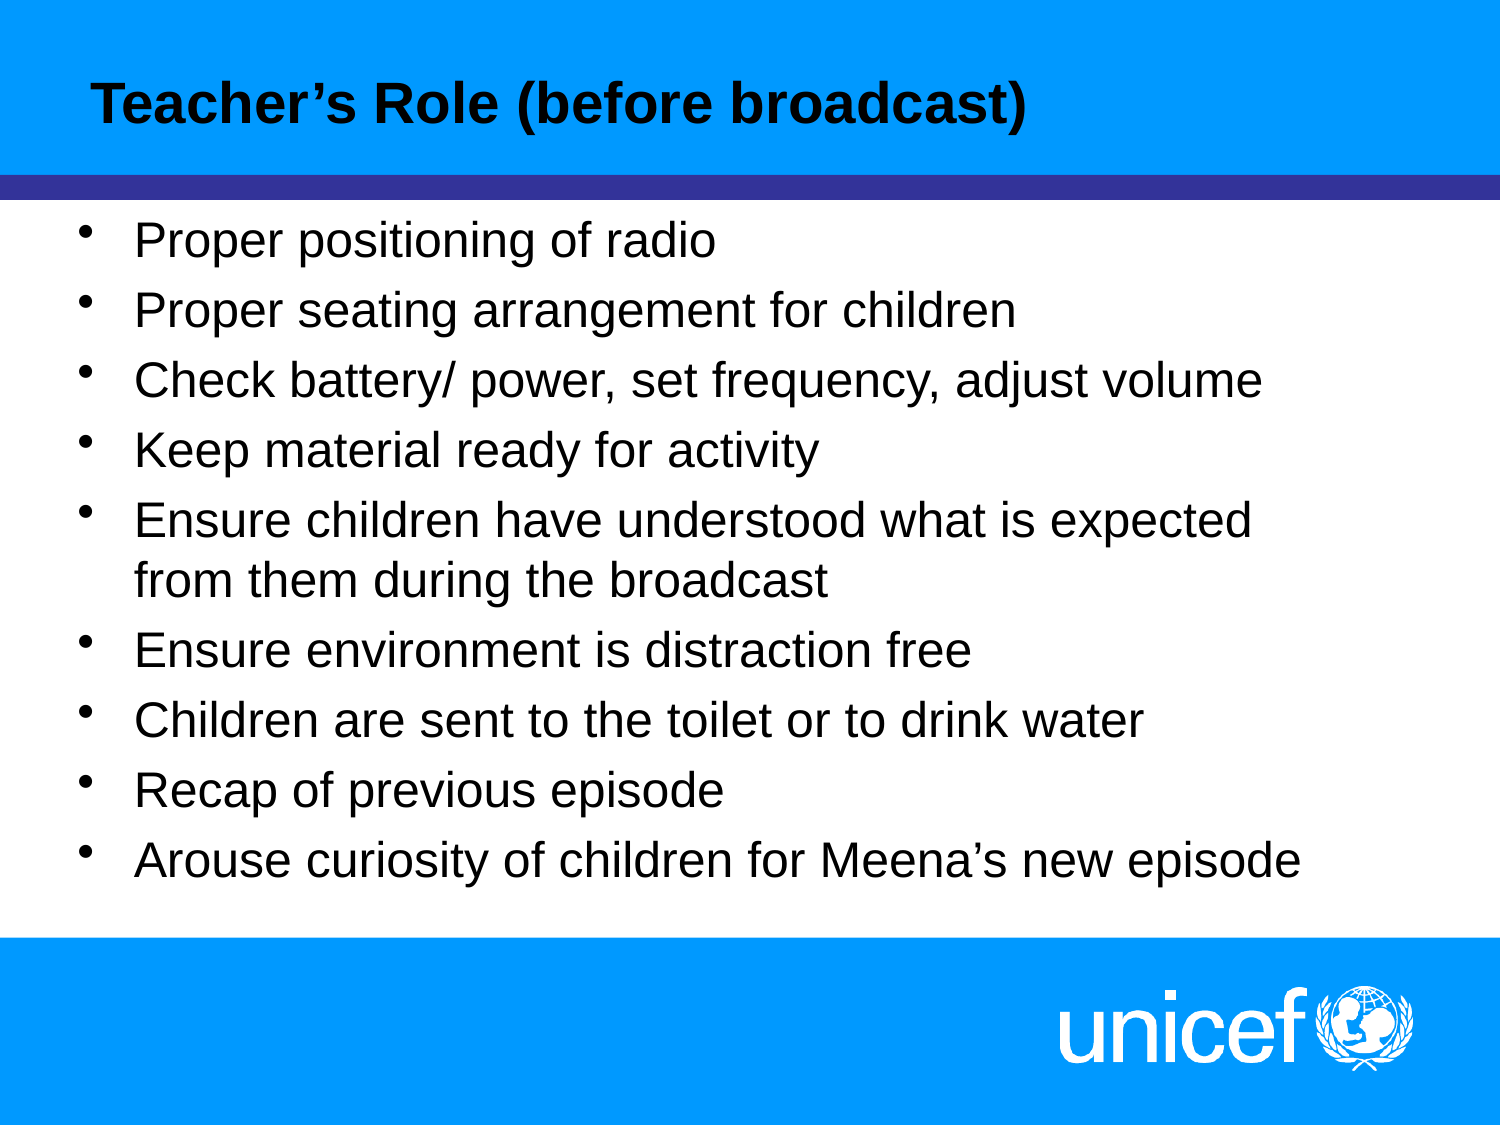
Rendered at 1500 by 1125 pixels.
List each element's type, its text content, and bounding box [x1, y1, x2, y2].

text_box [0, 937, 1500, 1125]
title Teacher’s Role (before broadcast) [74, 49, 1351, 151]
text_box [37, 199, 1475, 937]
picture [1060, 986, 1413, 1072]
